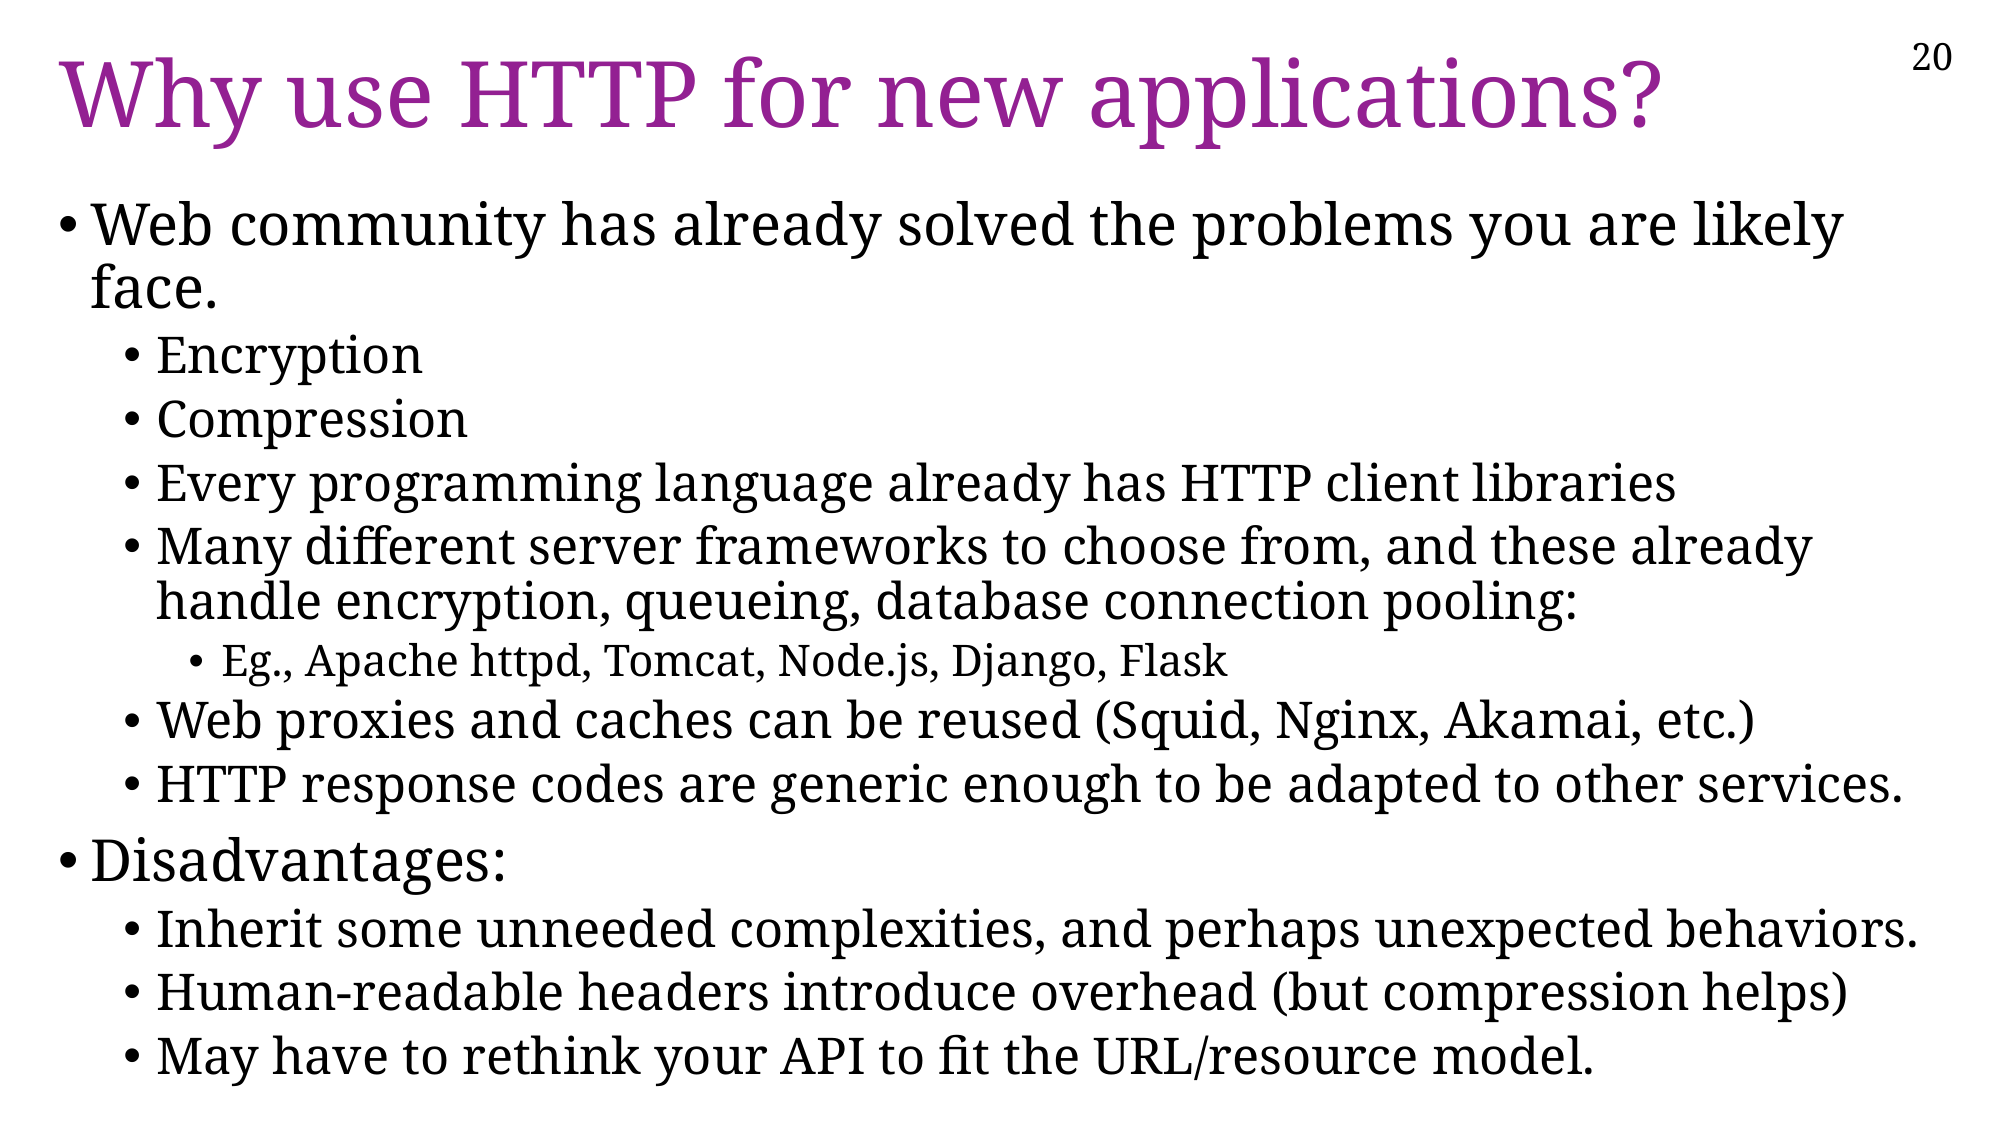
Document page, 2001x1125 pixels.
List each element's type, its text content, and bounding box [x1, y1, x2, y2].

list Web community has already solved the problems you are likely face. Encryption Compression Every programming language already has HTTP client libraries Many different server frameworks to choose from, and these already handle encryption, queueing, database connection pooling: Eg., Apache httpd, Tomcat, Node.js, Django, Flask Web proxies and caches can be reused (Squid, Nginx, Akamai, etc.) HTTP response codes are generic enough to be adapted to other services. Disadvantages: Inherit some unneeded complexities, and perhaps unexpected behaviors. Human-readable headers introduce overhead (but compression helps) May have to rethink your API to fit the URL/resource model. [43, 188, 1953, 1106]
title Why use HTTP for new applications? [43, 25, 1953, 171]
